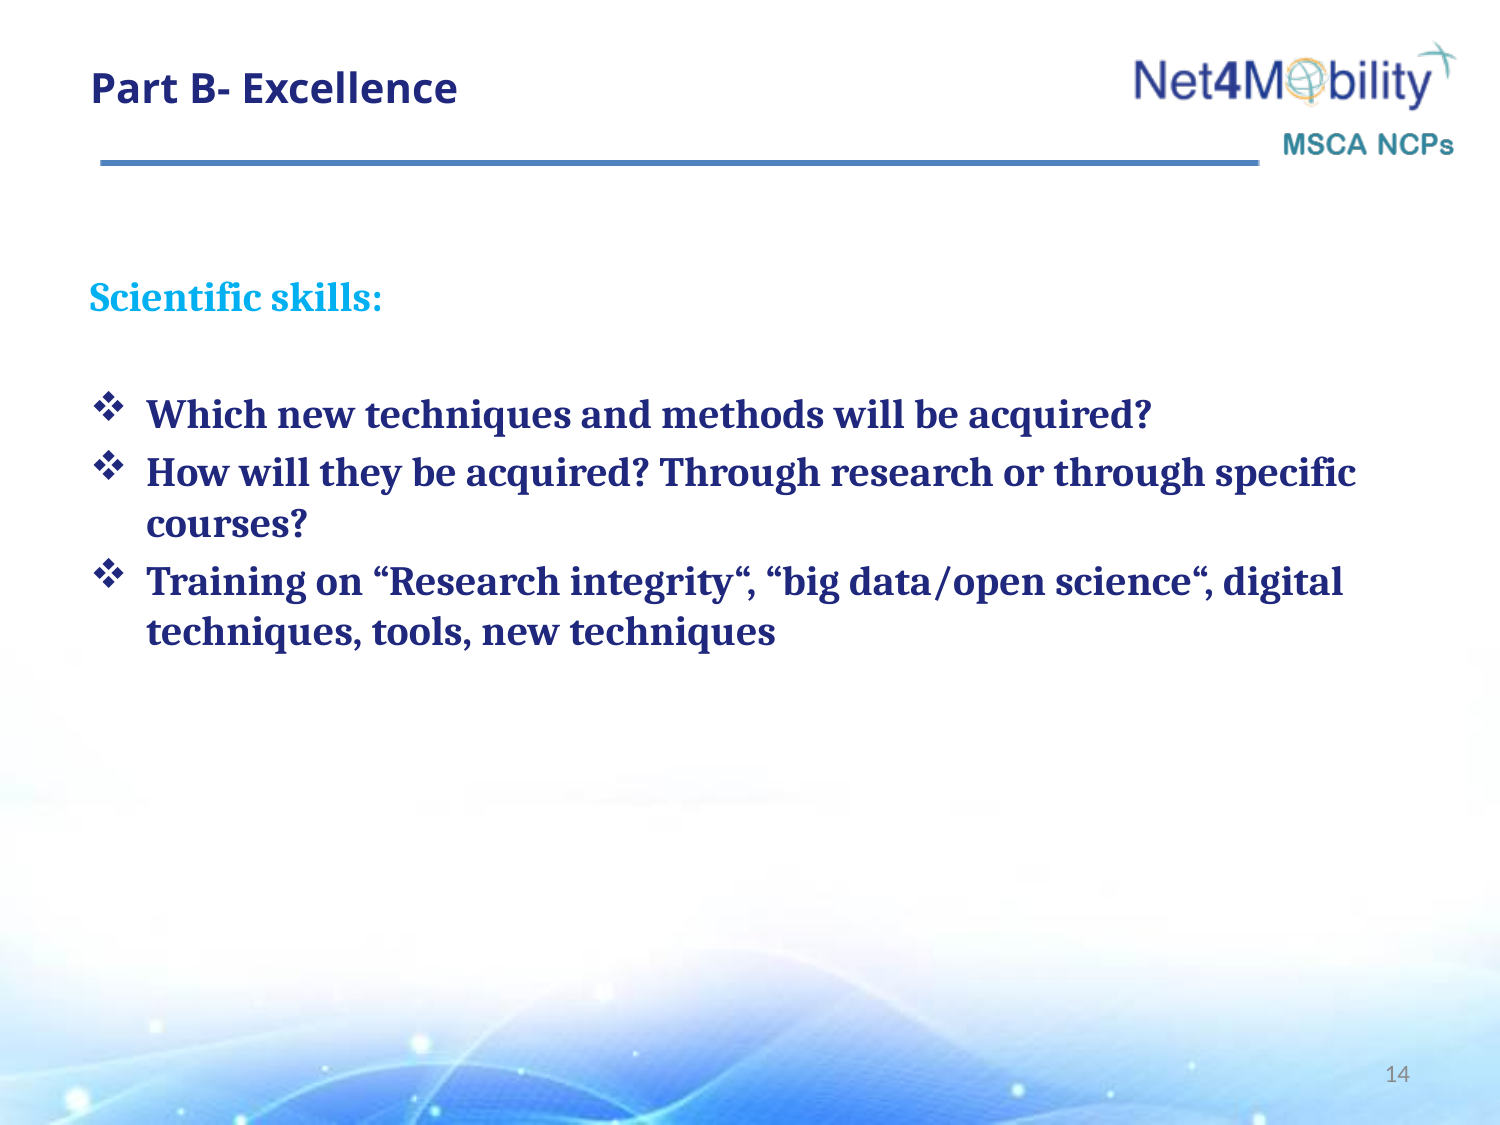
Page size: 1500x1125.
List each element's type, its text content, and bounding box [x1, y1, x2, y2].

list Scientific skills: Which new techniques and methods will be acquired? How will they be acquired? Through research or through specific courses? Training on “Research integrity“, “big data/open science“, digital techniques, tools, new techniques [75, 262, 1425, 1005]
picture [0, 0, 1500, 1125]
slide_number 14 [1074, 1042, 1425, 1103]
title Part B- Excellence [75, 30, 1093, 144]
